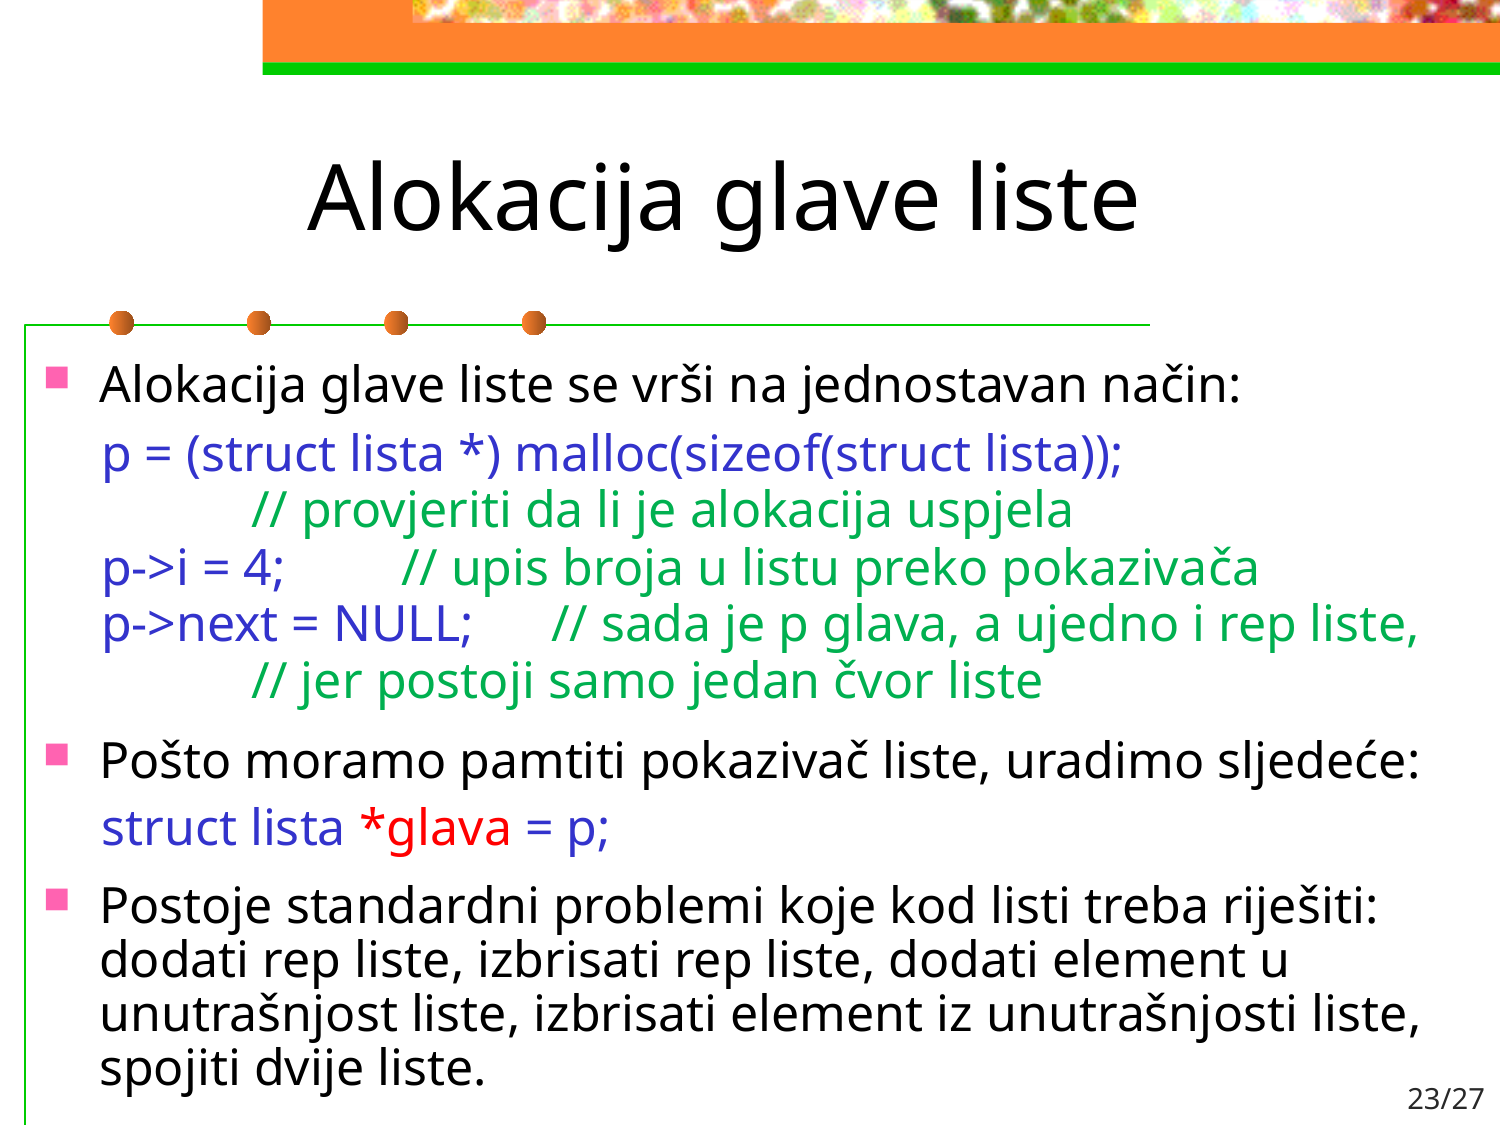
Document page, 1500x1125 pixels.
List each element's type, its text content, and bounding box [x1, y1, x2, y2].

text_box 23/27 [1374, 1072, 1500, 1123]
picture [412, 0, 1500, 23]
list Alokacija glave liste se vrši na jednostavan način: p = (struct lista *) malloc(sizeof(struct lista)); // provjeriti da li je alokacija uspjela p->i = 4; // upis broja u listu preko pokazivača p->next = NULL; // sada je p glava, a ujedno i rep liste, // jer postoji samo jedan čvor liste Pošto moramo pamtiti pokazivač liste, uradimo sljedeće: struct lista *glava = p; Postoje standardni problemi koje kod listi treba riješiti: dodati rep liste, izbrisati rep liste, dodati element u unutrašnjost liste, izbrisati element iz unutrašnjosti liste, spojiti dvije liste. [27, 351, 1491, 1102]
title Alokacija glave liste [87, 99, 1363, 288]
